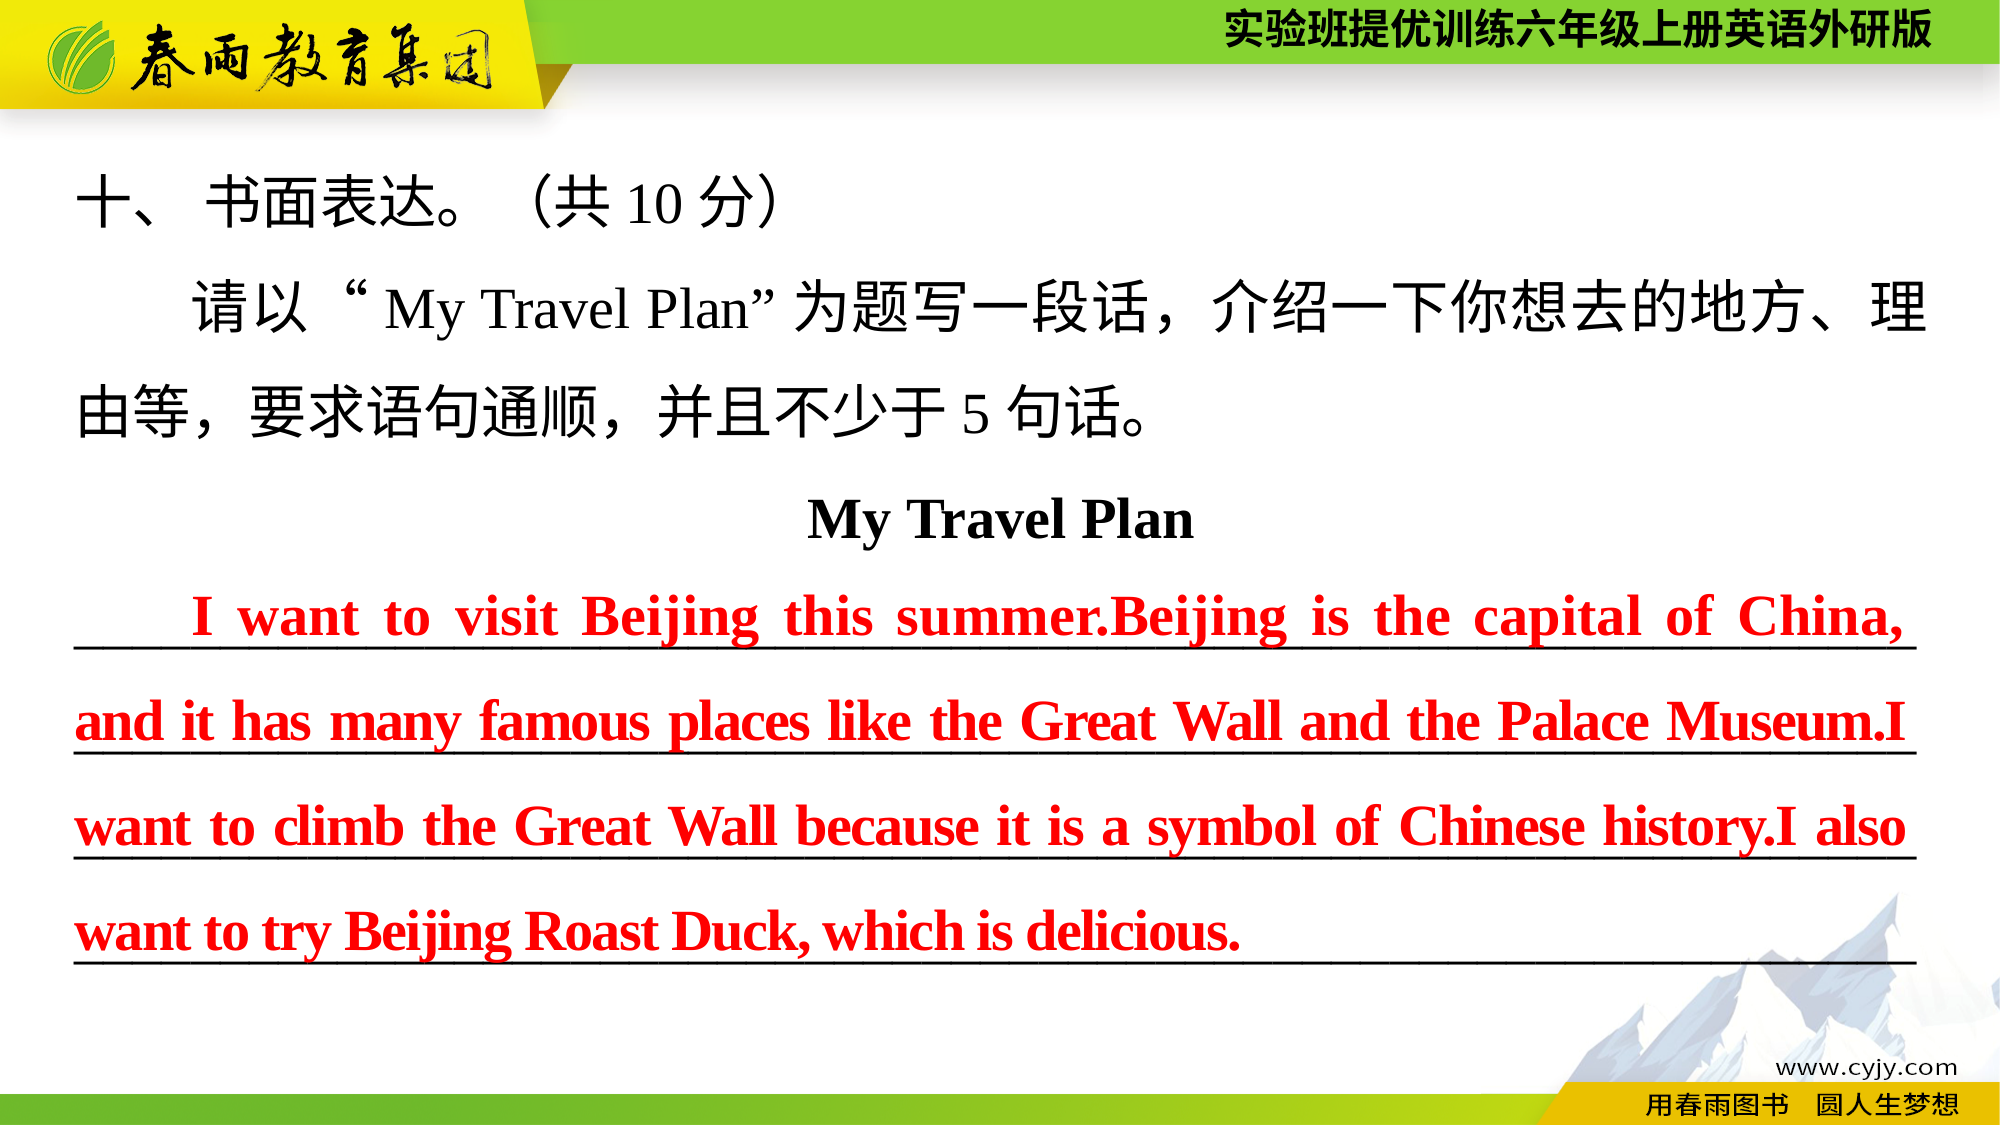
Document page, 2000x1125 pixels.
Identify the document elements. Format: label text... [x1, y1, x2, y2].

picture [0, 0, 2000, 1125]
list 十、 书面表达。（共10分） 请以“My Travel Plan”为题写一段话，介绍一下你想去的地方、理由等，要求语句通顺，并且不少于5句话。 My Travel Plan ____________________________________________________________________________________________________________________________________________________________________________________________________________________________________________________________ [59, 122, 1944, 986]
text_box I want to visit Beijing this summer.Beijing is the capital of China, and it has many famous places like the Great Wall and the Palace Museum.I want to climb the Great Wall because it is a symbol of Chinese history.I also want to try Beijing Roast Duck, which is delicious. [59, 534, 1922, 970]
